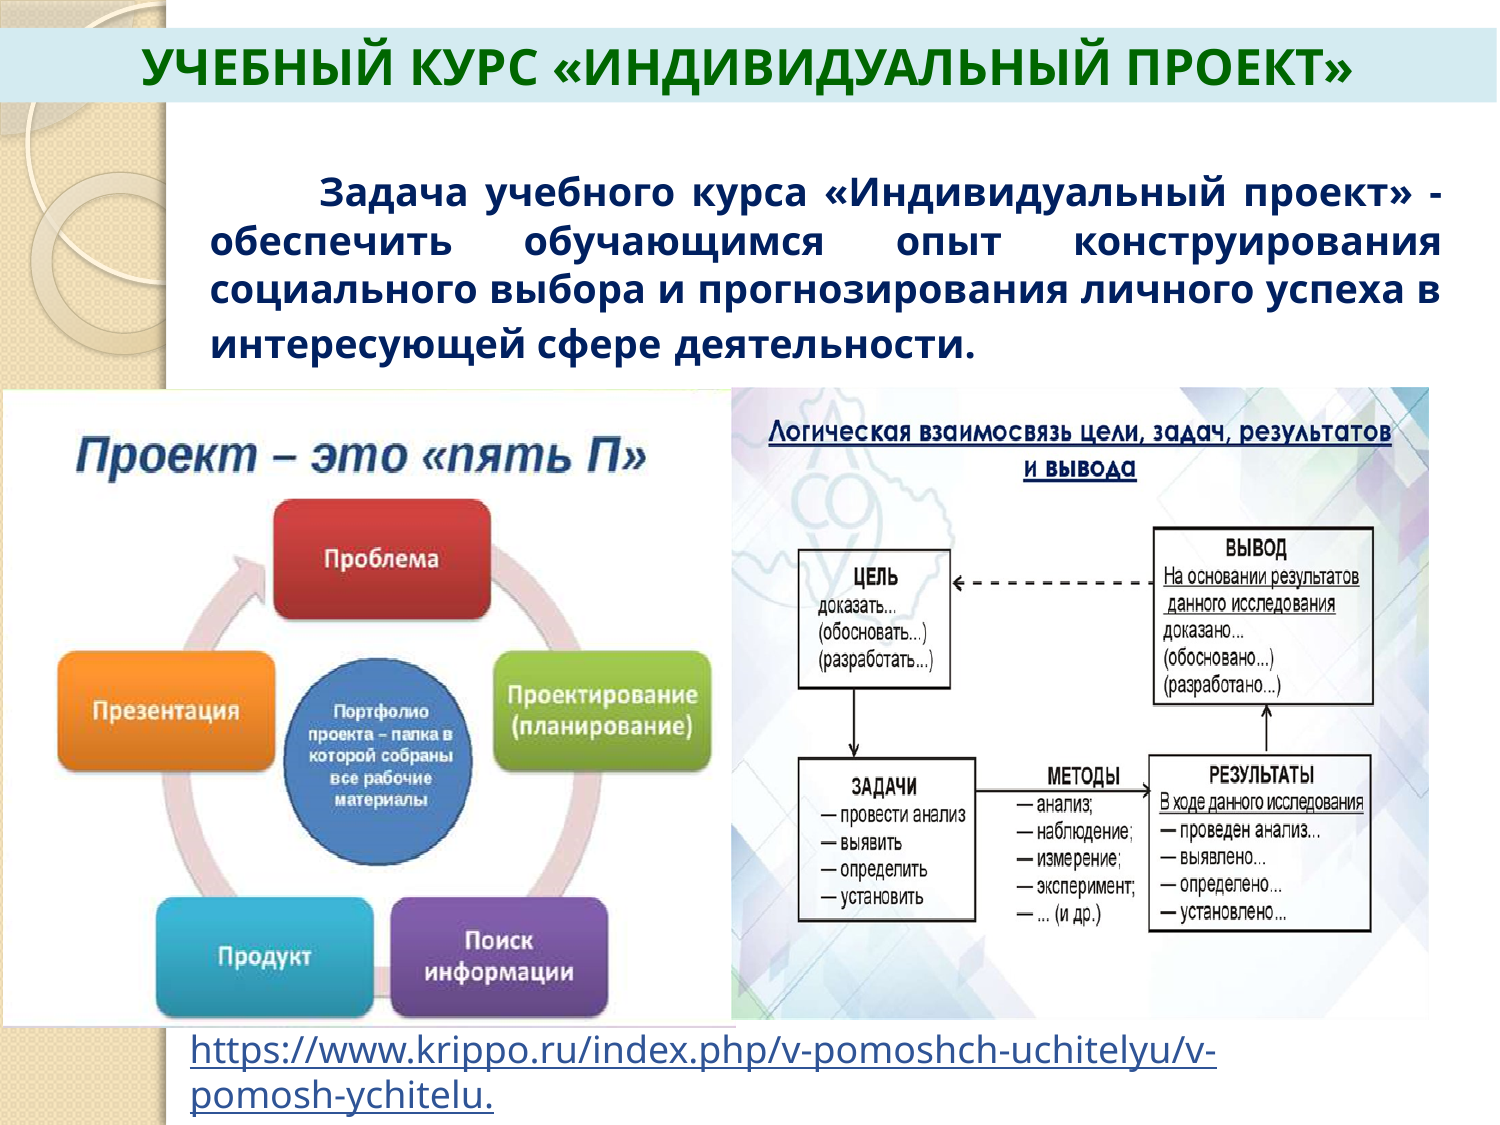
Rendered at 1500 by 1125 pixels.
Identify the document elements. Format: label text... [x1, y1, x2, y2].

text_box УЧЕБНЫЙ КУРС «ИНДИВИДУАЛЬНЫЙ ПРОЕКТ» [0, 27, 1497, 103]
picture [731, 387, 1429, 1020]
text_box https://www.krippo.ru/index.php/v-pomoshch-uchitelyu/v-pomosh-ychitelu. [147, 1032, 1411, 1125]
title Задача учебного курса «Индивидуальный проект» - обеспечить обучающимся опыт конструирования социального выбора и прогнозирования личного успеха в интересующей сфере деятельности. [194, 151, 1459, 376]
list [2, 389, 727, 1028]
